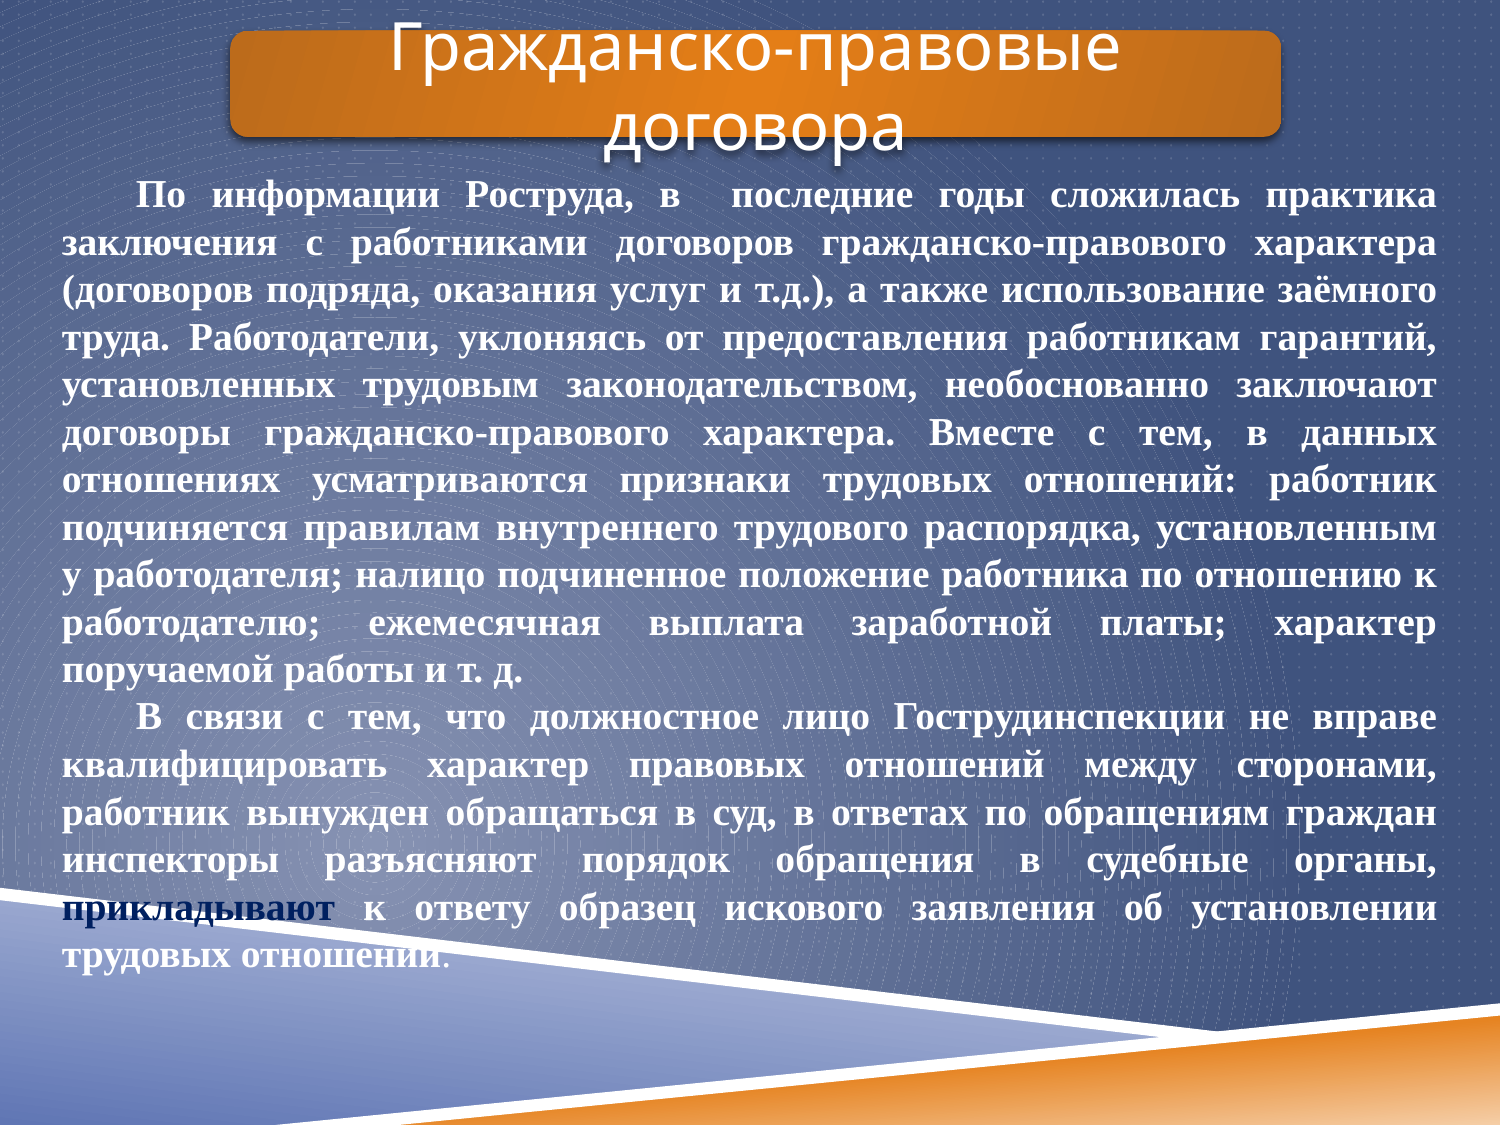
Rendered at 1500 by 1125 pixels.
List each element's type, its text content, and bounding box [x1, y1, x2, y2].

text_box Гражданско-правовые договора [230, 30, 1282, 137]
text_box По информации Роструда, в последние годы сложилась практика заключения с работниками договоров гражданско-правового характера (договоров подряда, оказания услуг и т.д.), а также использование заёмного труда. Работодатели, уклоняясь от предоставления работникам гарантий, установленных трудовым законодательством, необоснованно заключают договоры гражданско-правового характера. Вместе с тем, в данных отношениях усматриваются признаки трудовых отношений: работник подчиняется правилам внутреннего трудового распорядка, установленным у работодателя; налицо подчиненное положение работника по отношению к работодателю; ежемесячная выплата заработной платы; характер поручаемой работы и т. д. В связи с тем, что должностное лицо Гострудинспекции не вправе квалифицировать характер правовых отношений между сторонами, работник вынужден обращаться в суд, в ответах по обращениям граждан инспекторы разъясняют порядок обращения в судебные органы, прикладывают к ответу образец искового заявления об установлении трудовых отношений. [47, 160, 1453, 983]
